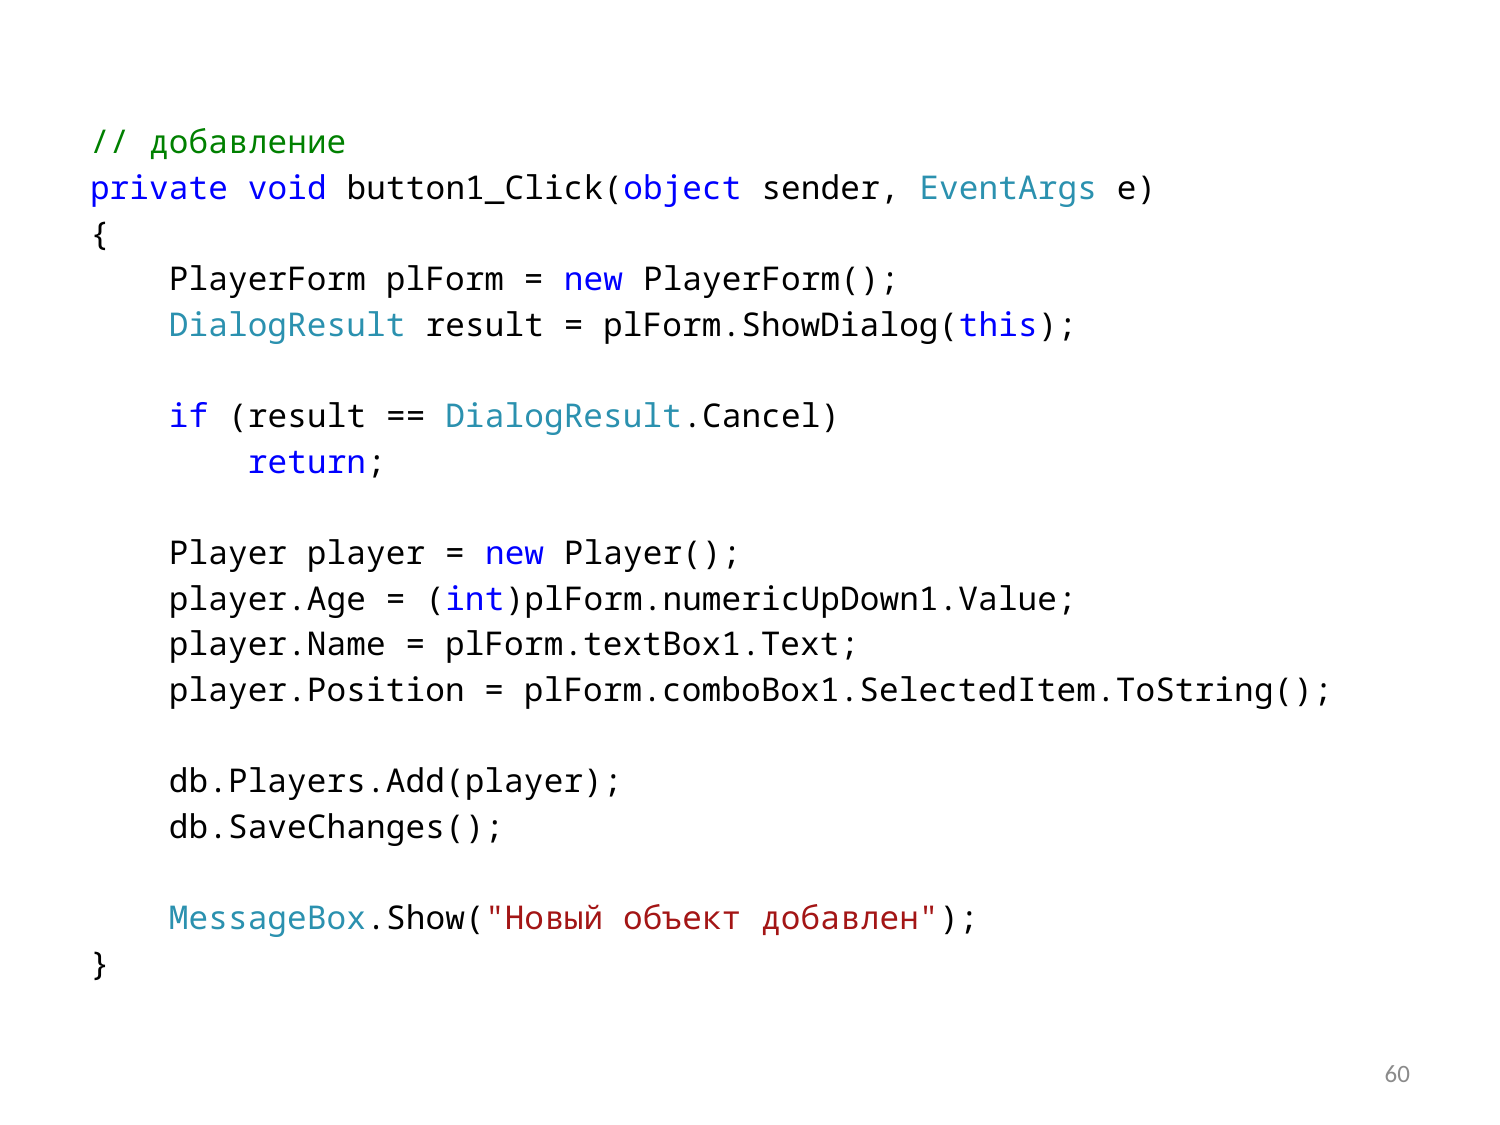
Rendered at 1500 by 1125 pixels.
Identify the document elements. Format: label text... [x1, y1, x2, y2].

slide_number 60 [1074, 1042, 1425, 1103]
list // добавление private void button1_Click(object sender, EventArgs e) { PlayerForm plForm = new PlayerForm(); DialogResult result = plForm.ShowDialog(this); if (result == DialogResult.Cancel) return; Player player = new Player(); player.Age = (int)plForm.numericUpDown1.Value; player.Name = plForm.textBox1.Text; player.Position = plForm.comboBox1.SelectedItem.ToString(); db.Players.Add(player); db.SaveChanges(); MessageBox.Show("Новый объект добавлен"); } [75, 113, 1425, 1005]
